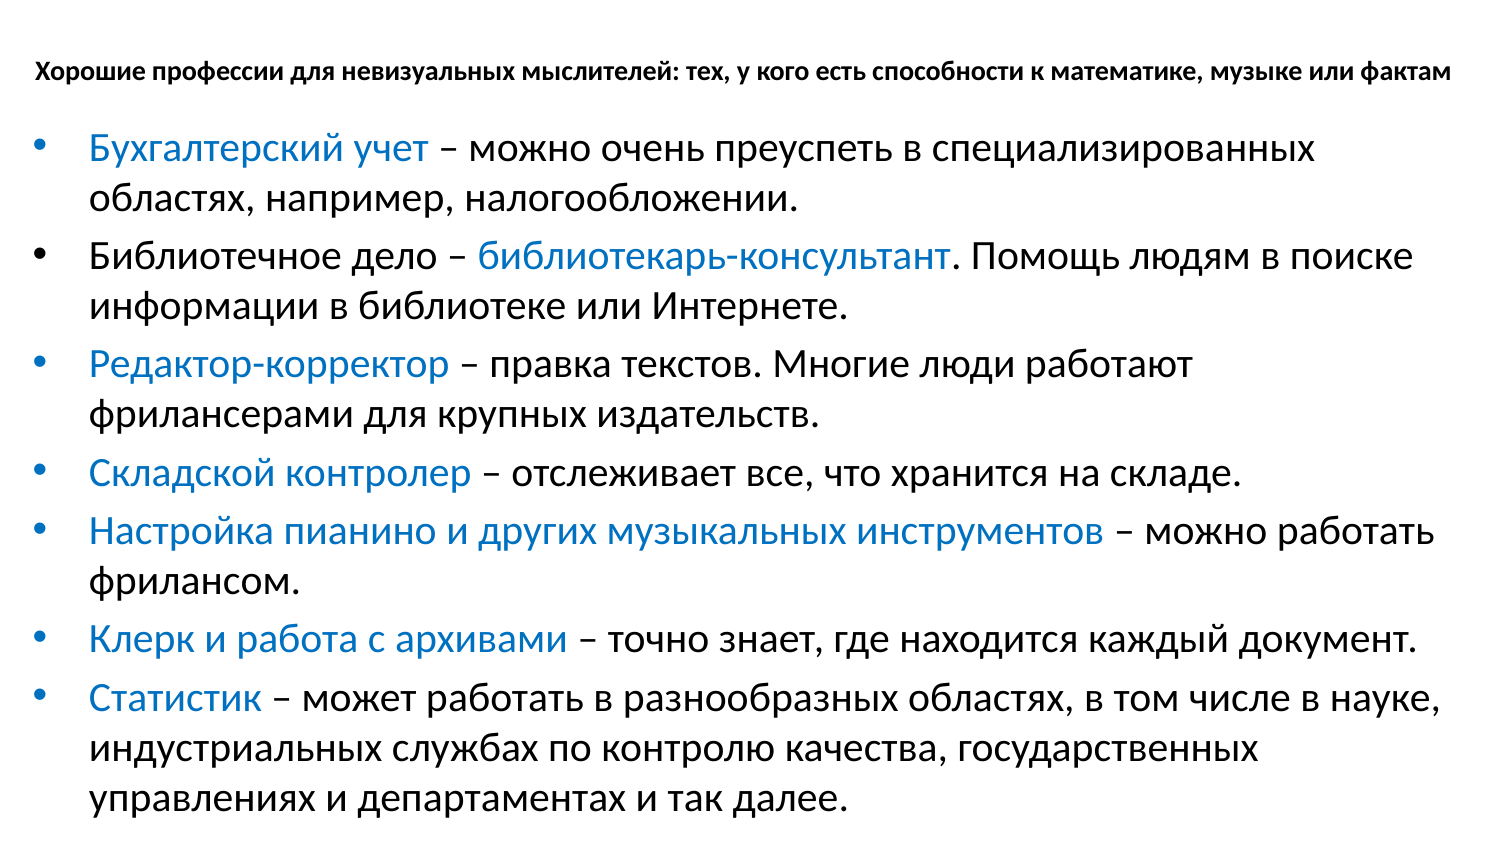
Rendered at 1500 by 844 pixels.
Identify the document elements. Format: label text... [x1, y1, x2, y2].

list Бухгалтерский учет – можно очень преуспеть в специализированных областях, например, налогообложении. Библиотечное дело – библиотекарь-консультант. Помощь людям в поиске информации в библиотеке или Интернете. Редактор-корректор – правка текстов. Многие люди работают фрилансерами для крупных издательств. Складской контролер – отслеживает все, что хранится на складе. Настройка пианино и других музыкальных инструментов – можно работать фрилансом. Клерк и работа с архивами – точно знает, где находится каждый документ. Статистик – может работать в разнообразных областях, в том числе в науке, индустриальных службах по контролю качества, государственных управлениях и департаментах и так далее. [17, 111, 1483, 830]
title Хорошие профессии для невизуальных мыслителей: тех, у кого есть способности к математике, музыке или фактам [5, 33, 1483, 139]
